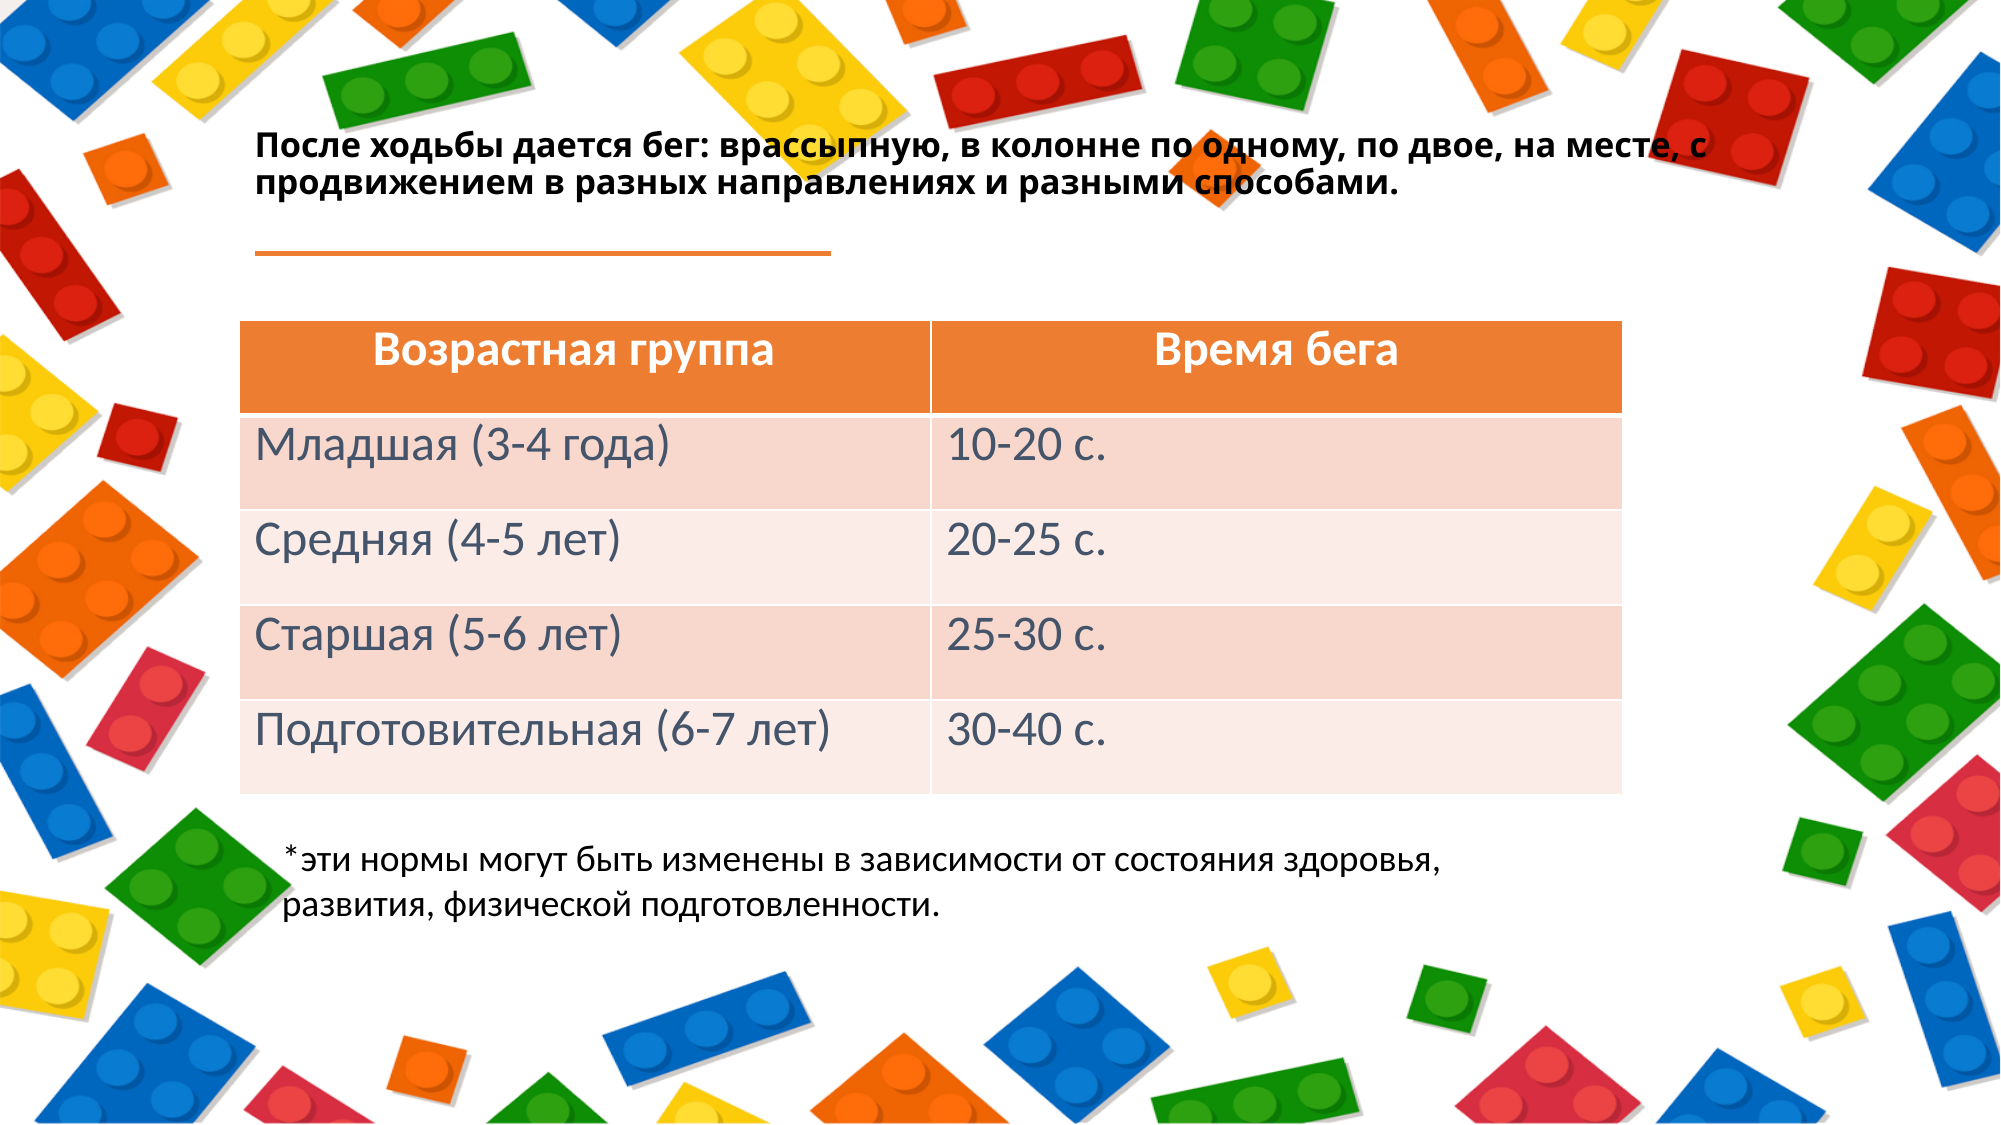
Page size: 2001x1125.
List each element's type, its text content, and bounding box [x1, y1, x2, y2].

table_cell Подготовительная (6-7 лет) [240, 701, 930, 794]
text_box *эти нормы могут быть изменены в зависимости от состояния здоровья, развития, физической подготовленности. [267, 827, 1536, 932]
table_cell Старшая (5-6 лет) [240, 606, 930, 699]
table_header Время бега [932, 321, 1622, 413]
table_cell 30-40 с. [932, 701, 1622, 794]
picture [0, 0, 2001, 1125]
table_header Возрастная группа [240, 321, 930, 413]
table_cell 25-30 с. [932, 606, 1622, 699]
title После ходьбы дается бег: врассыпную, в колонне по одному, по двое, на месте, с продвижением в разных направлениях и разными способами. [239, 120, 1812, 278]
table_cell Младшая (3-4 года) [240, 418, 930, 509]
table_cell 10-20 с. [932, 418, 1622, 509]
table_cell Средняя (4-5 лет) [240, 511, 930, 604]
table_cell 20-25 с. [932, 511, 1622, 604]
